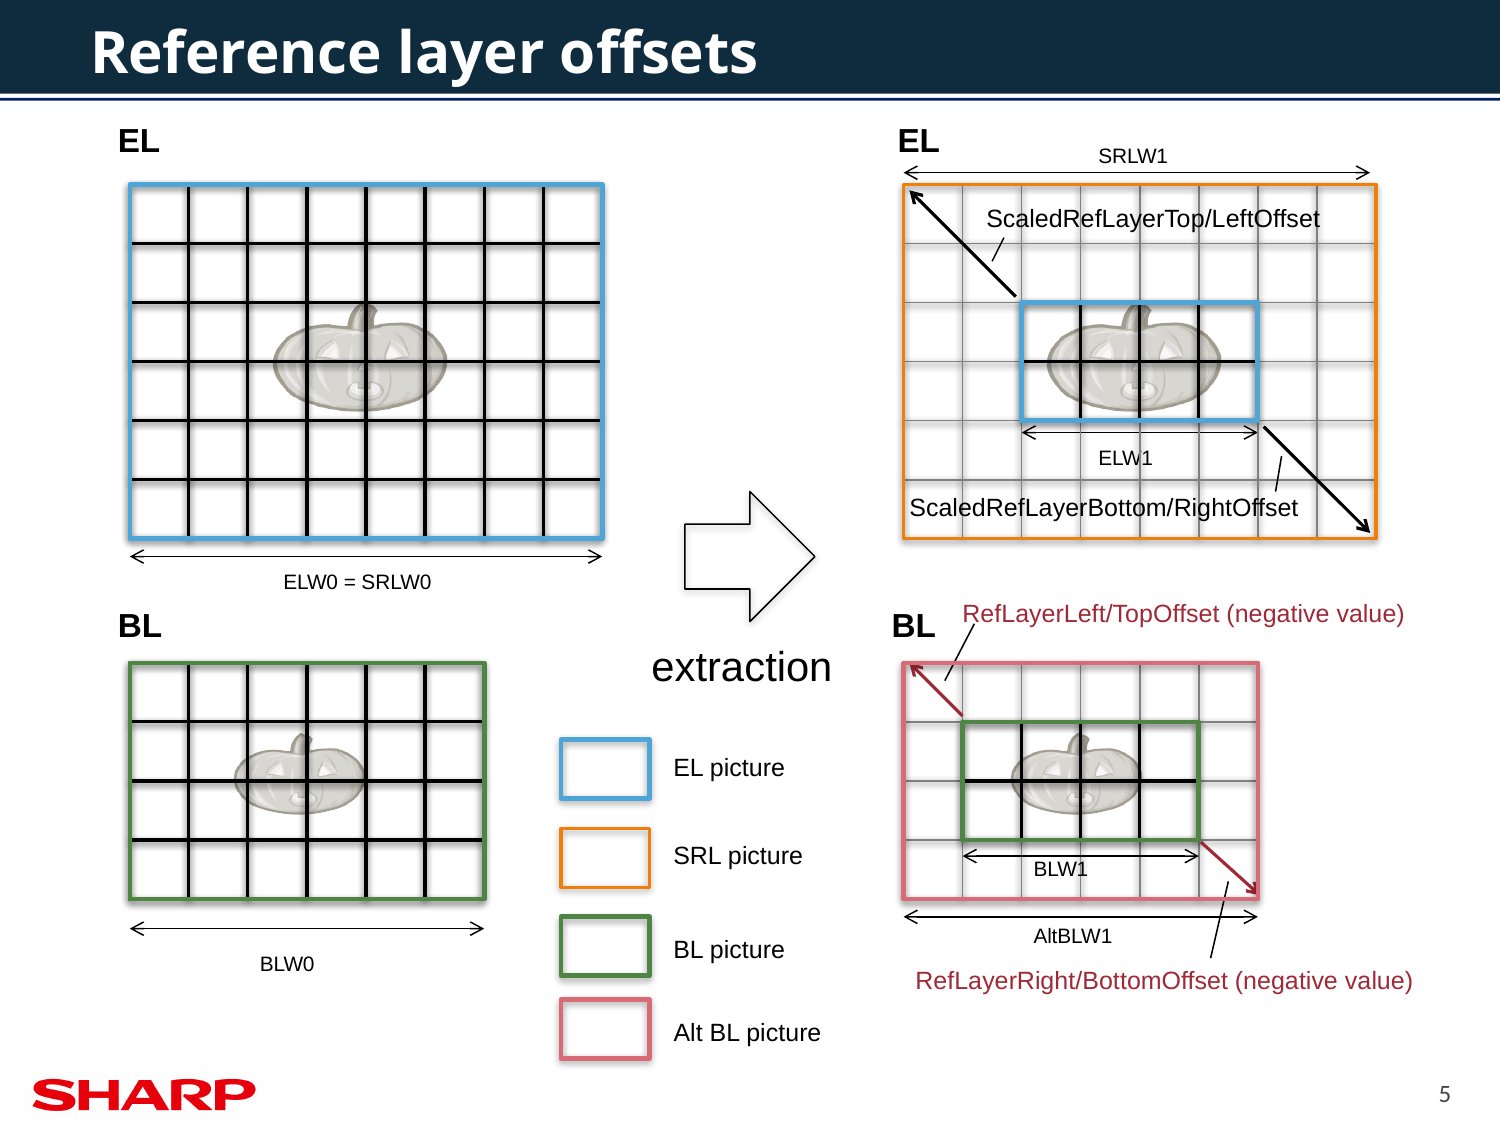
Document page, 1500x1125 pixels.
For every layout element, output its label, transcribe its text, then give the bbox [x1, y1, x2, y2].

text_box BL [112, 597, 201, 650]
text_box ELW0 = SRLW0 [277, 565, 508, 600]
slide_number 5 [1345, 1062, 1467, 1108]
text_box [129, 184, 603, 540]
text_box [903, 662, 1259, 900]
text_box EL [112, 113, 201, 166]
text_box EL [891, 113, 981, 166]
text_box [560, 999, 650, 1059]
text_box BL [885, 597, 956, 650]
text_box [684, 490, 816, 623]
text_box [129, 662, 485, 900]
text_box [944, 623, 975, 681]
text_box Alt BL picture [667, 1010, 828, 1053]
text_box RefLayerLeft/TopOffset (negative value) [956, 592, 1465, 634]
text_box [1021, 302, 1259, 421]
text_box [560, 827, 650, 888]
text_box EL picture [667, 745, 792, 788]
picture [17, 1064, 271, 1125]
text_box [560, 916, 650, 977]
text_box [909, 662, 963, 717]
text_box extraction [602, 633, 839, 696]
text_box SRLW1 [1092, 137, 1229, 171]
text_box BL picture [667, 927, 792, 970]
text_box BLW0 [253, 944, 390, 982]
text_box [909, 190, 1016, 297]
text_box [903, 184, 1377, 540]
text_box SRL picture [667, 834, 810, 876]
picture [271, 302, 449, 412]
text_box [967, 857, 1201, 900]
text_box RefLayerRight/BottomOffset (negative value) [909, 958, 1441, 1000]
picture [1009, 733, 1144, 815]
picture [1045, 302, 1223, 412]
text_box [1210, 881, 1229, 959]
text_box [1263, 426, 1371, 534]
title Reference layer offsets [74, 15, 1426, 85]
text_box AltBLW1 [1027, 926, 1164, 954]
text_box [1200, 841, 1261, 896]
picture [232, 733, 367, 815]
text_box [560, 739, 650, 799]
